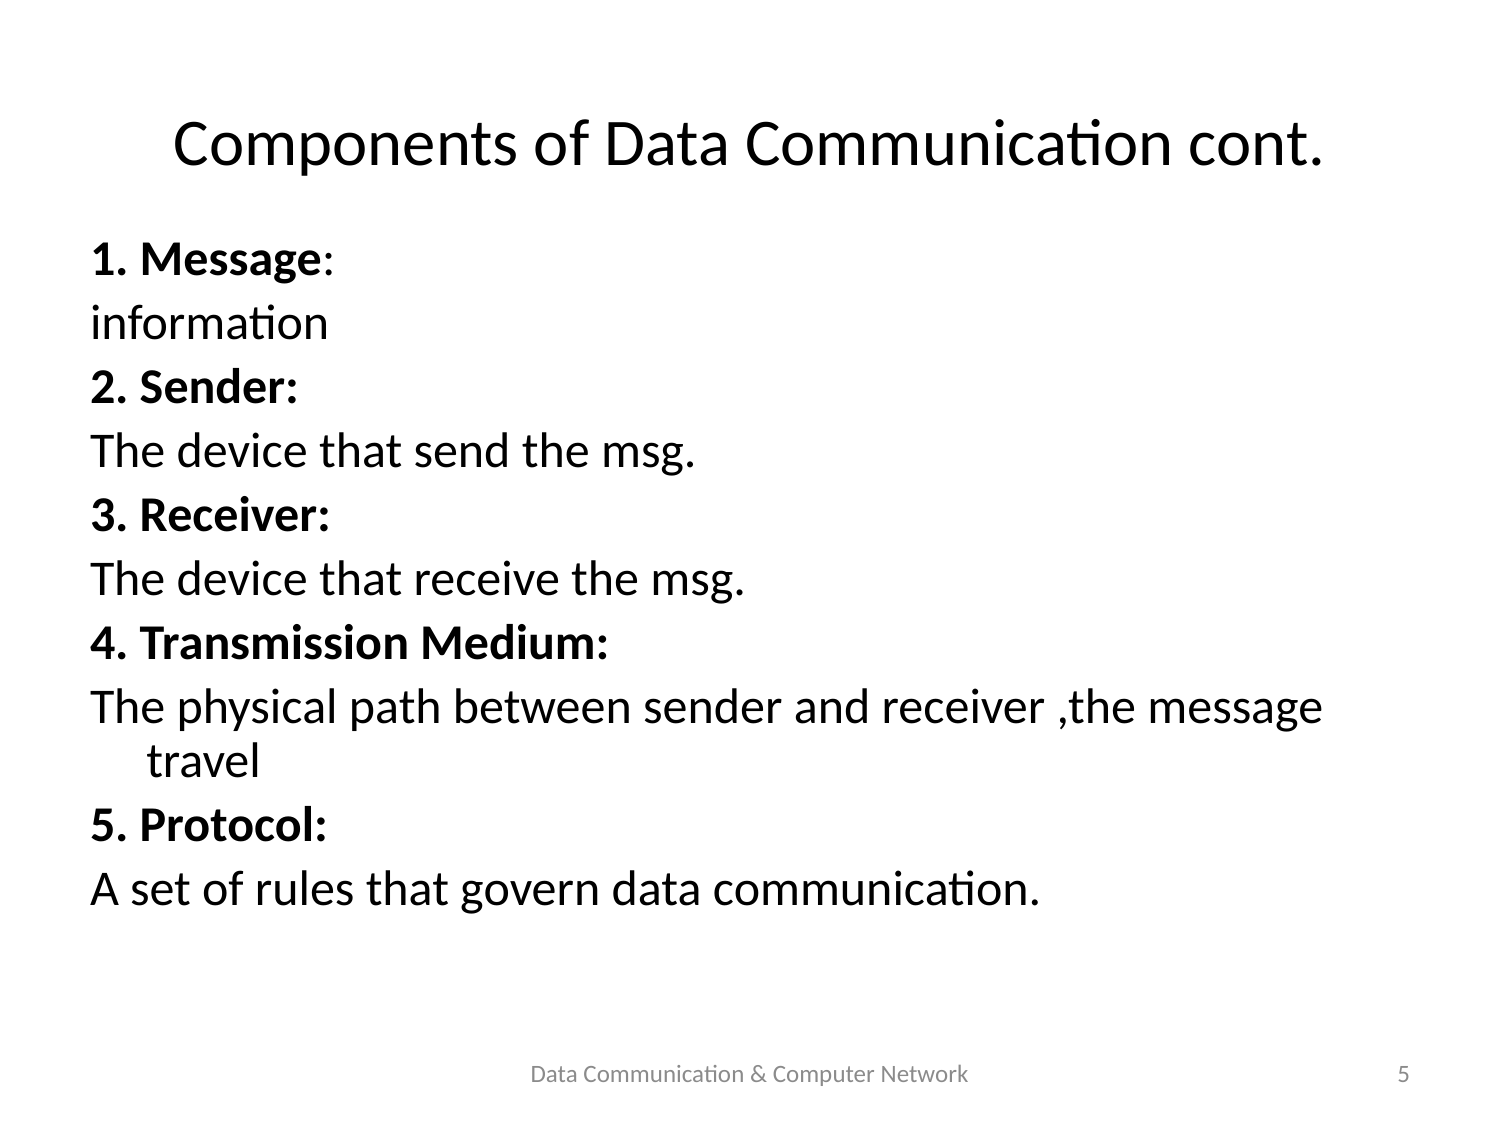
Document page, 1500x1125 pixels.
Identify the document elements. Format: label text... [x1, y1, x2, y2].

footer Data Communication & Computer Network [512, 1042, 988, 1103]
title Components of Data Communication cont. [75, 45, 1425, 224]
list 1. Message: information 2. Sender: The device that send the msg. 3. Receiver: The device that receive the msg. 4. Transmission Medium: The physical path between sender and receiver ,the message travel 5. Protocol: A set of rules that govern data communication. [75, 224, 1425, 969]
slide_number 5 [1074, 1042, 1425, 1103]
